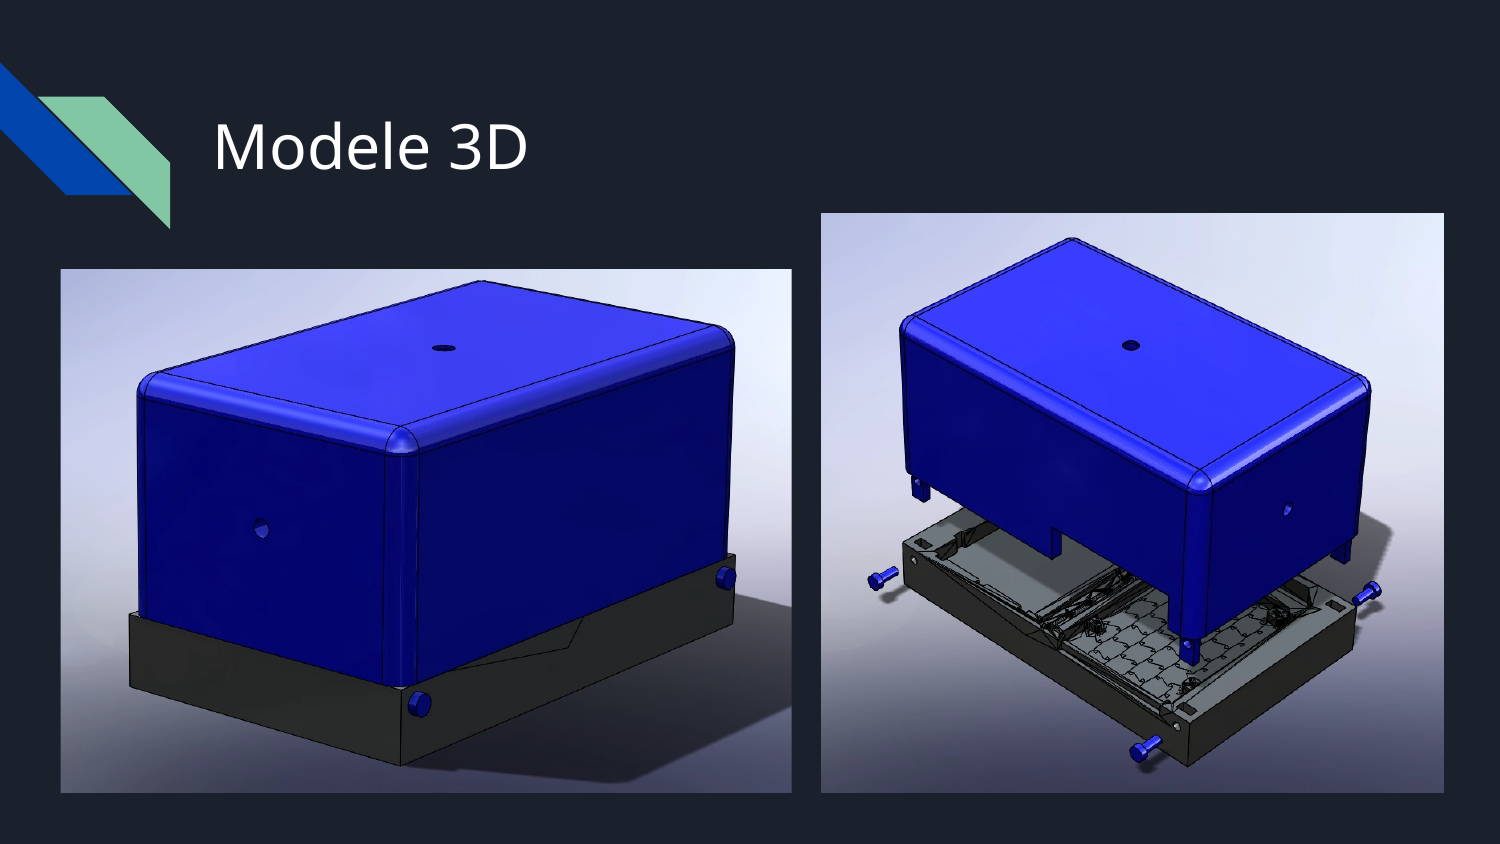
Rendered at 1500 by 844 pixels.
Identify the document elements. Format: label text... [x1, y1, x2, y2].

picture [60, 268, 792, 793]
title Modele 3D [197, 92, 724, 214]
picture [820, 213, 1444, 793]
